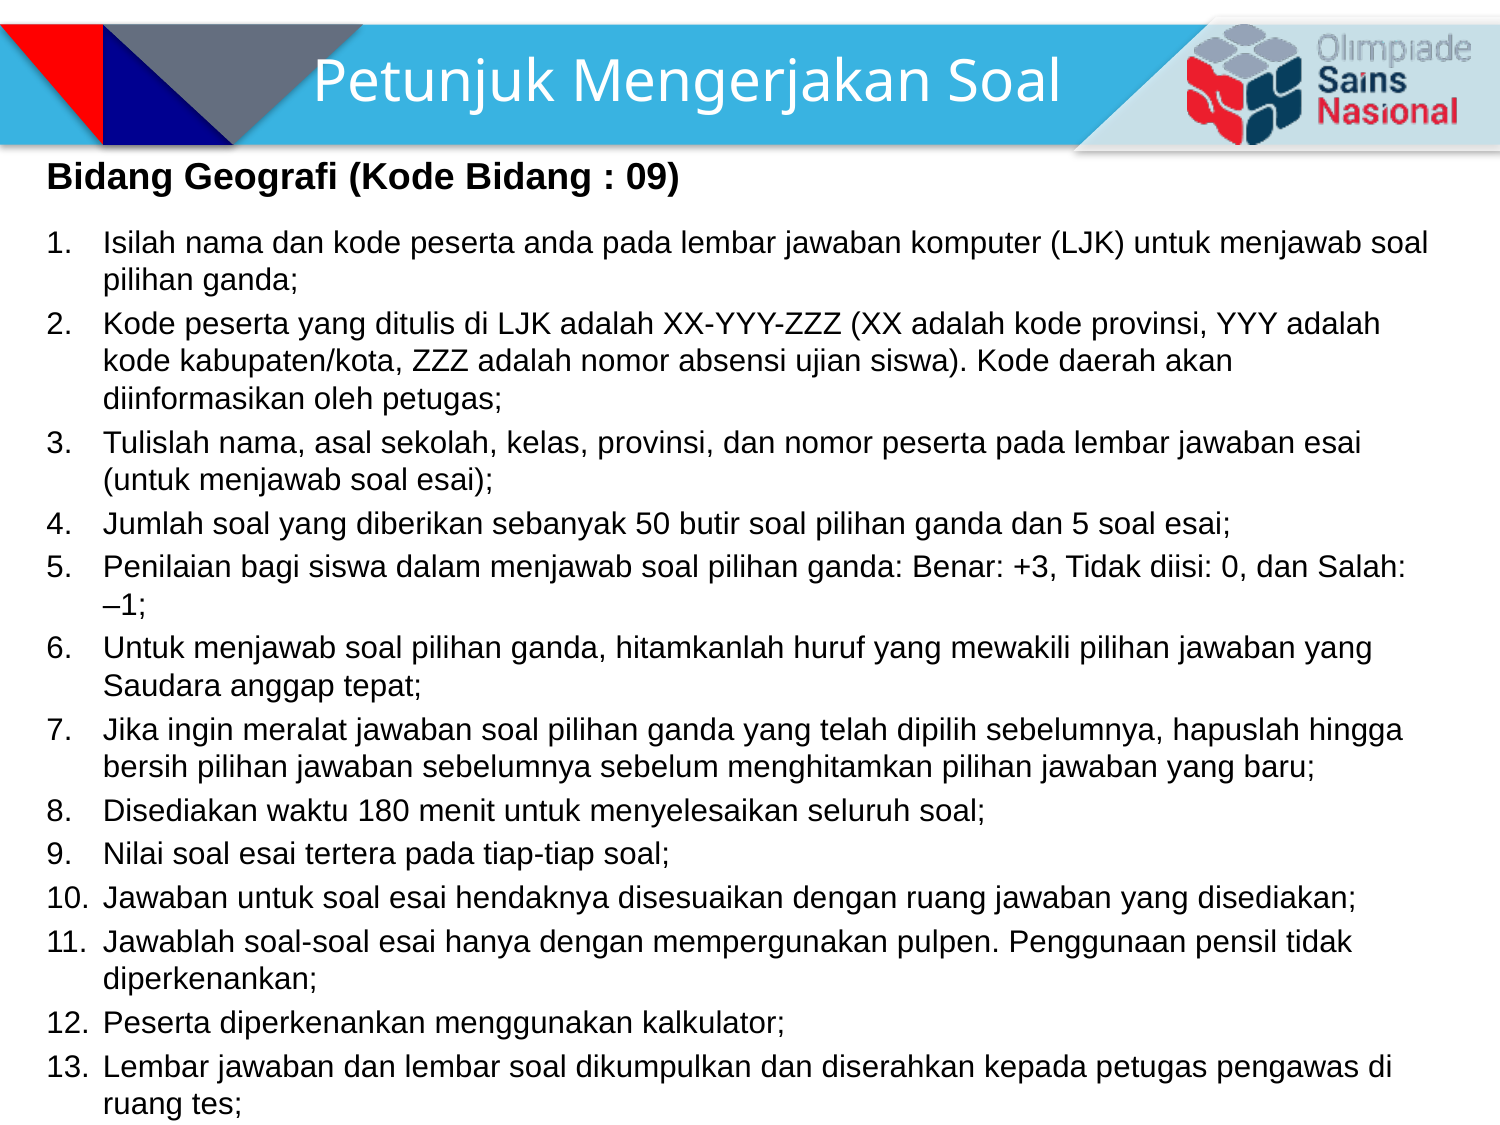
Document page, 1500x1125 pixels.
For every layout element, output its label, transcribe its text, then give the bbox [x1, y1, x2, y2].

text_box [1208, 15, 1500, 152]
text_box Bidang Geografi (Kode Bidang : 09) Isilah nama dan kode peserta anda pada lembar jawaban komputer (LJK) untuk menjawab soal pilihan ganda; Kode peserta yang ditulis di LJK adalah XX-YYY-ZZZ (XX adalah kode provinsi, YYY adalah kode kabupaten/kota, ZZZ adalah nomor absensi ujian siswa). Kode daerah akan diinformasikan oleh petugas; Tulislah nama, asal sekolah, kelas, provinsi, dan nomor peserta pada lembar jawaban esai (untuk menjawab soal esai); Jumlah soal yang diberikan sebanyak 50 butir soal pilihan ganda dan 5 soal esai; Penilaian bagi siswa dalam menjawab soal pilihan ganda: Benar: +3, Tidak diisi: 0, dan Salah: –1; Untuk menjawab soal pilihan ganda, hitamkanlah huruf yang mewakili pilihan jawaban yang Saudara anggap tepat; Jika ingin meralat jawaban soal pilihan ganda yang telah dipilih sebelumnya, hapuslah hingga bersih pilihan jawaban sebelumnya sebelum menghitamkan pilihan jawaban yang baru; Disediakan waktu 180 menit untuk menyelesaikan seluruh soal; Nilai soal esai tertera pada tiap-tiap soal; Jawaban untuk soal esai hendaknya disesuaikan dengan ruang jawaban yang disediakan; Jawablah soal-soal esai hanya dengan mempergunakan pulpen. Penggunaan pensil tidak diperkenankan; Peserta diperkenankan menggunakan kalkulator; Lembar jawaban dan lembar soal dikumpulkan dan diserahkan kepada petugas pengawas di ruang tes; [31, 144, 1448, 1125]
text_box [244, 24, 1186, 144]
text_box [107, 41, 221, 144]
text_box [0, 23, 104, 144]
text_box [104, 23, 364, 144]
text_box [0, 37, 92, 146]
text_box [1072, 47, 1186, 152]
picture [1187, 24, 1471, 145]
text_box Petunjuk Mengerjakan Soal [297, 35, 1078, 121]
